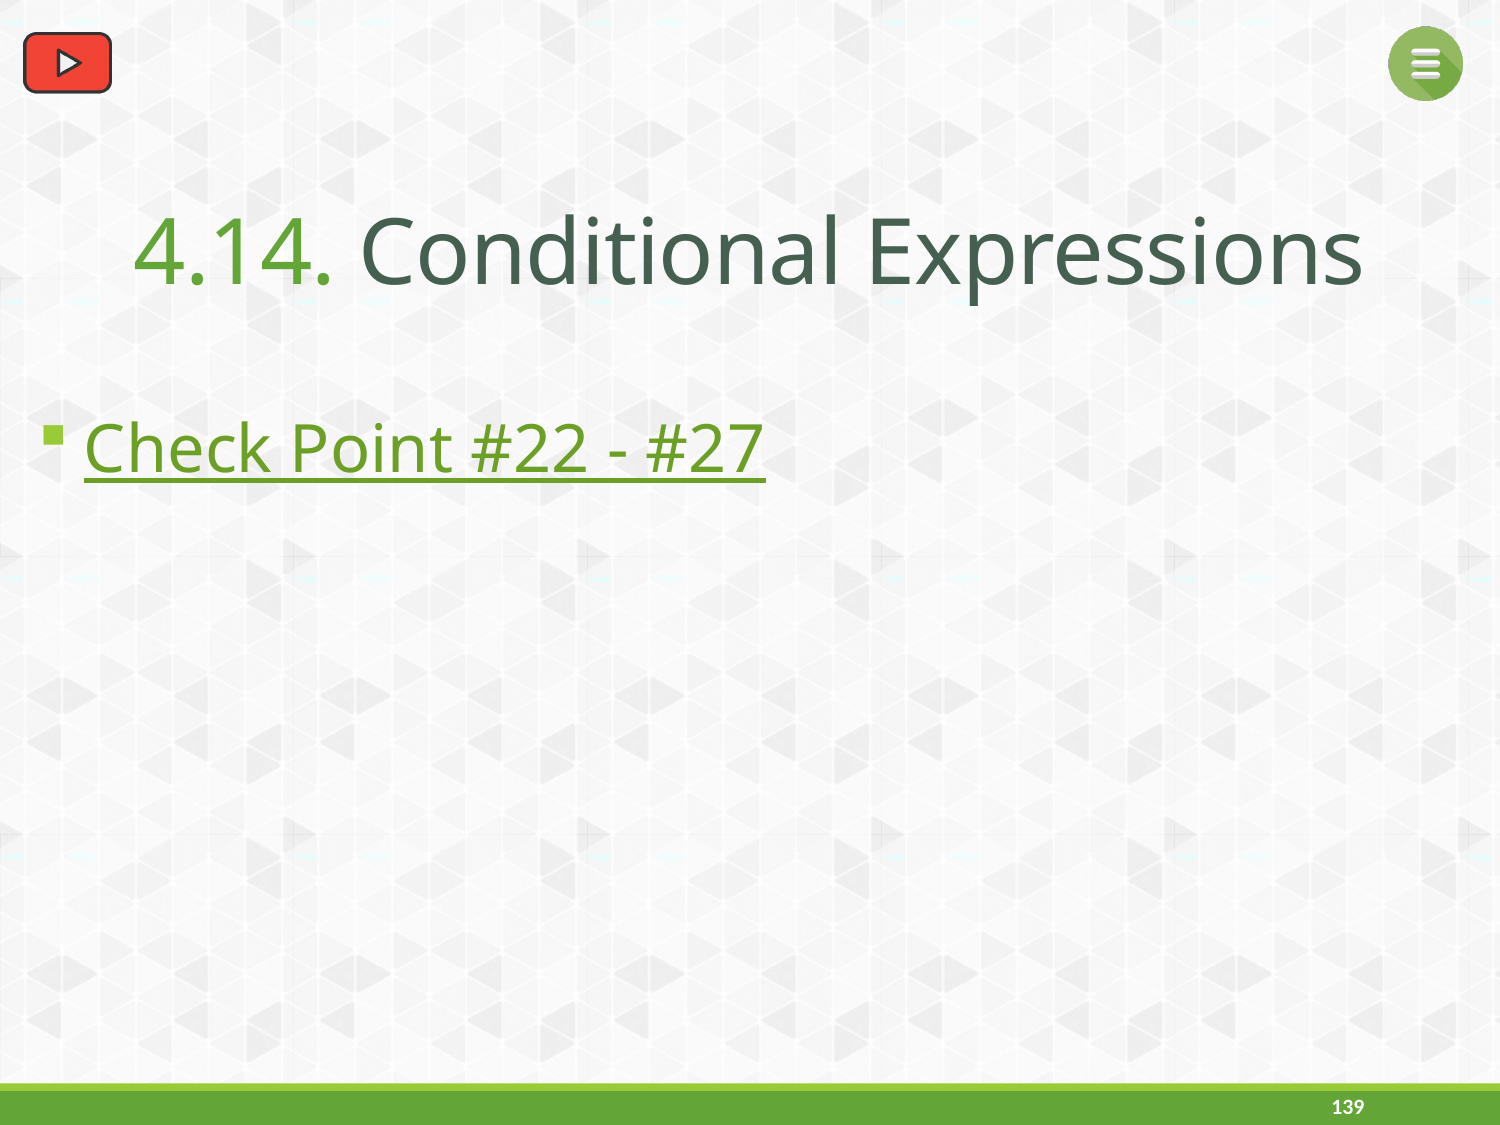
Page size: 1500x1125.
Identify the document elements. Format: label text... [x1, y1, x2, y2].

picture [0, 0, 1500, 1083]
list Check Point #22 - #27 [23, 399, 1476, 1078]
title 4.14. Conditional Expressions [23, 112, 1476, 399]
slide_number 139 [1218, 1090, 1380, 1121]
